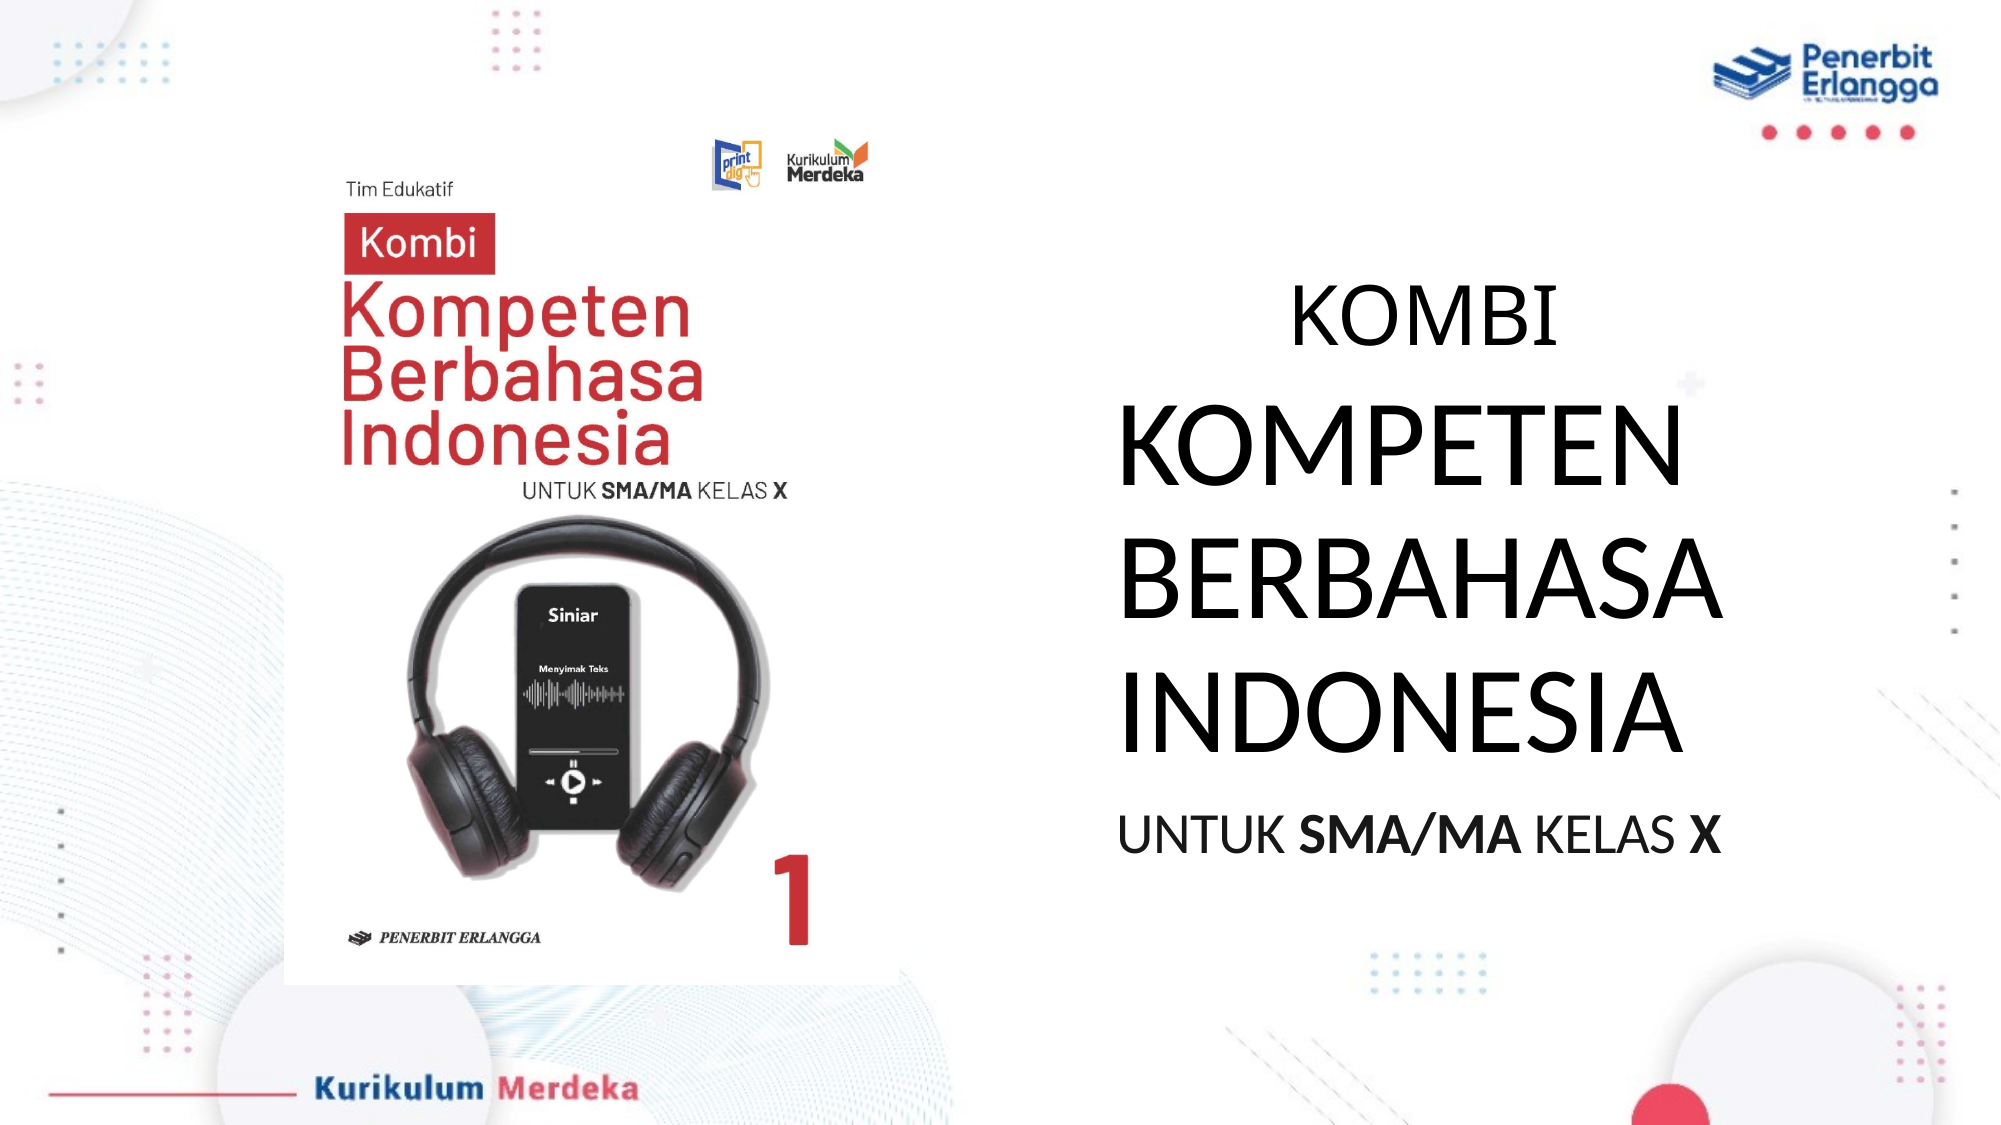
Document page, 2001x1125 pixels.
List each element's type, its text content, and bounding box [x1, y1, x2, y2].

text_box KOMPETEN BERBAHASA INDONESIA [1101, 370, 1788, 790]
picture [0, 0, 2001, 1125]
text_box KOMBI [1101, 108, 1747, 370]
text_box UNTUK SMA/MA KELAS X [1101, 673, 1747, 874]
